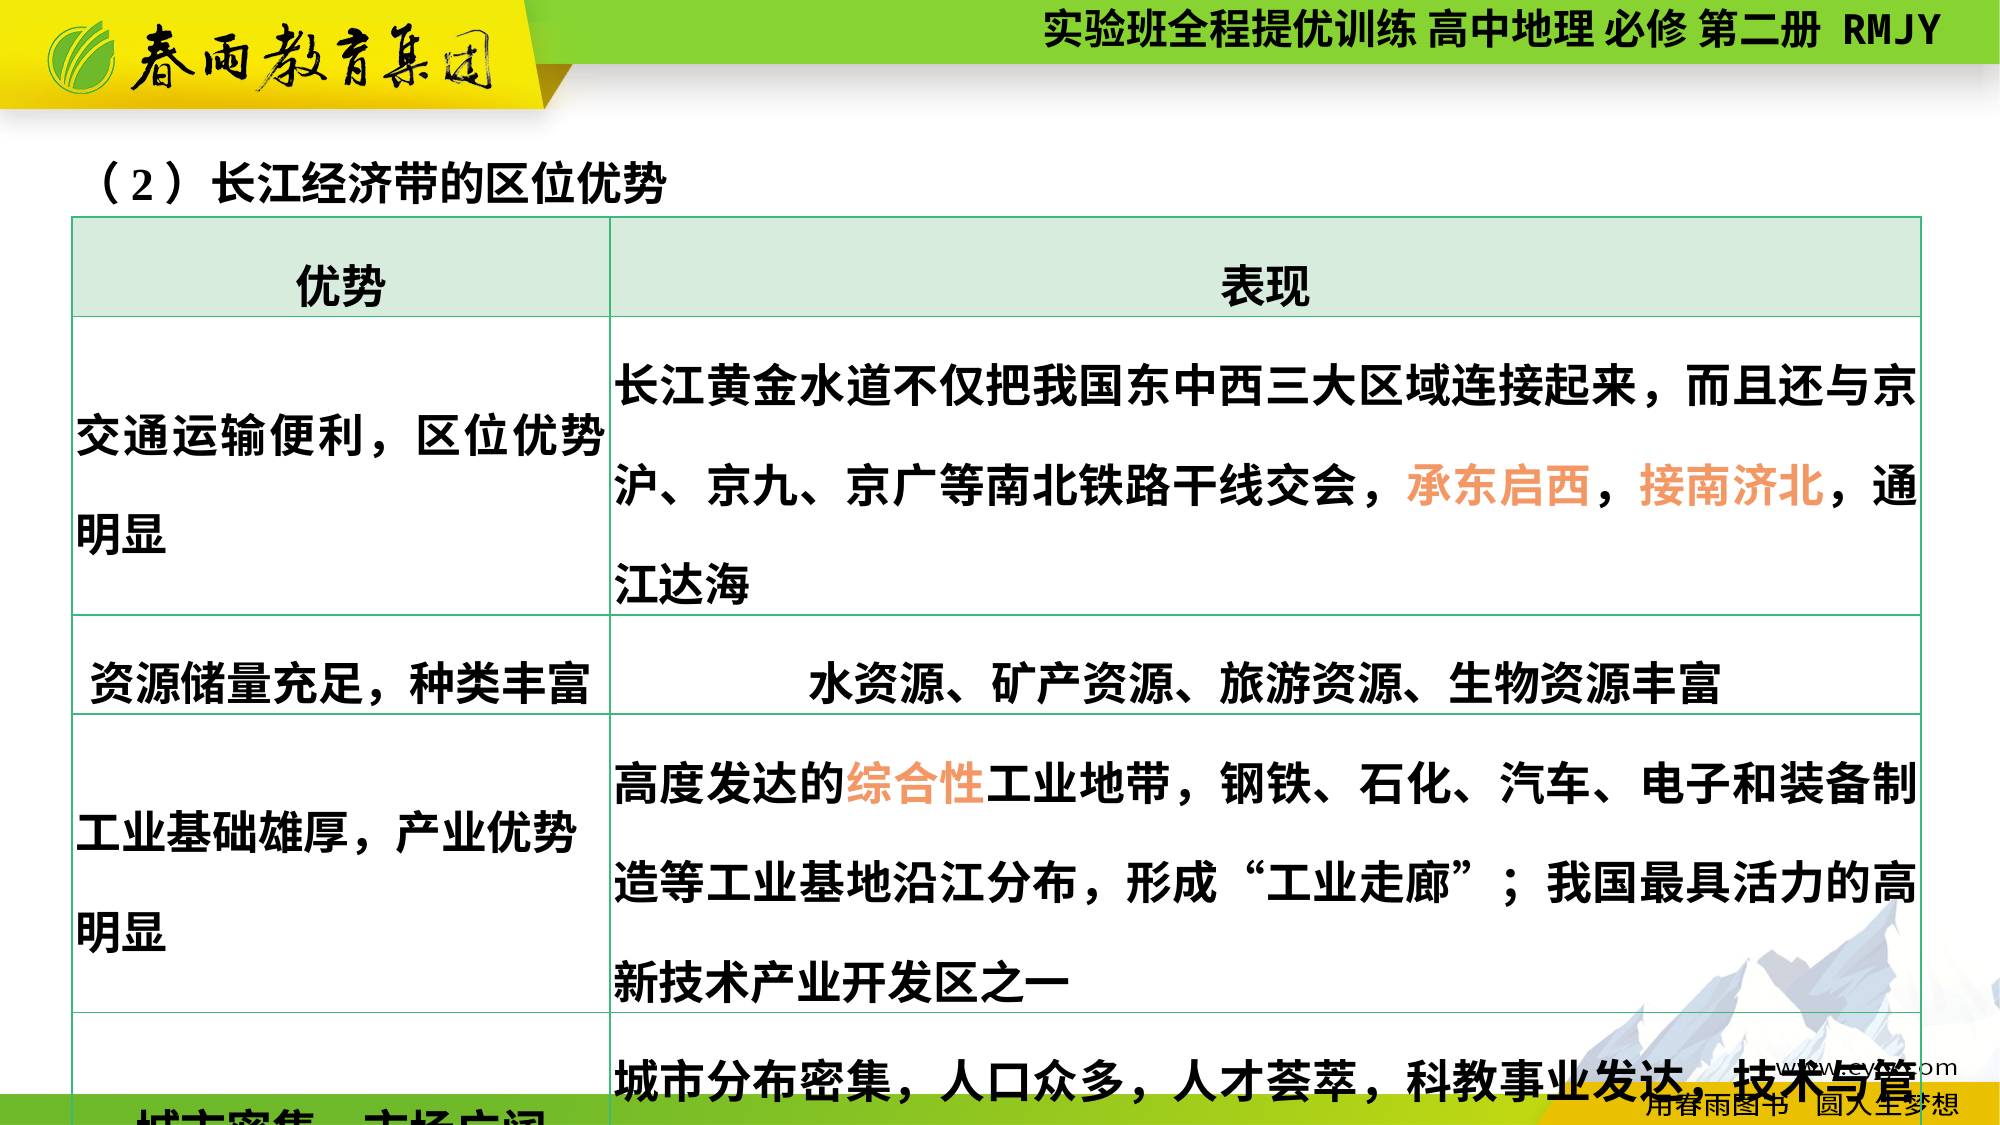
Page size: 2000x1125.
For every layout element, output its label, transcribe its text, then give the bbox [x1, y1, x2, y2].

list （2）长江经济带的区位优势 [59, 119, 1944, 208]
table_cell 城市分布密集，人口众多，人才荟萃，科教事业发达，技术与管理先进，居民收入水平较高，各种消费需求较大 [611, 1013, 1920, 1125]
table_header 优势 [73, 218, 609, 316]
picture [0, 0, 2000, 1125]
table_cell 资源储量充足，种类丰富 [73, 616, 609, 713]
table_header 表现 [611, 218, 1920, 316]
table_cell 长江黄金水道不仅把我国东中西三大区域连接起来，而且还与京沪、京九、京广等南北铁路干线交会，承东启西，接南济北，通江达海 [611, 317, 1920, 614]
table_cell 工业基础雄厚，产业优势明显 [73, 715, 609, 1012]
table_cell 水资源、矿产资源、旅游资源、生物资源丰富 [611, 616, 1920, 713]
table_cell 高度发达的综合性工业地带，钢铁、石化、汽车、电子和装备制造等工业基地沿江分布，形成“工业走廊”；我国最具活力的高新技术产业开发区之一 [611, 715, 1920, 1012]
table_cell 交通运输便利，区位优势明显 [73, 317, 609, 614]
table_cell 城市密集，市场广阔 [73, 1013, 609, 1125]
